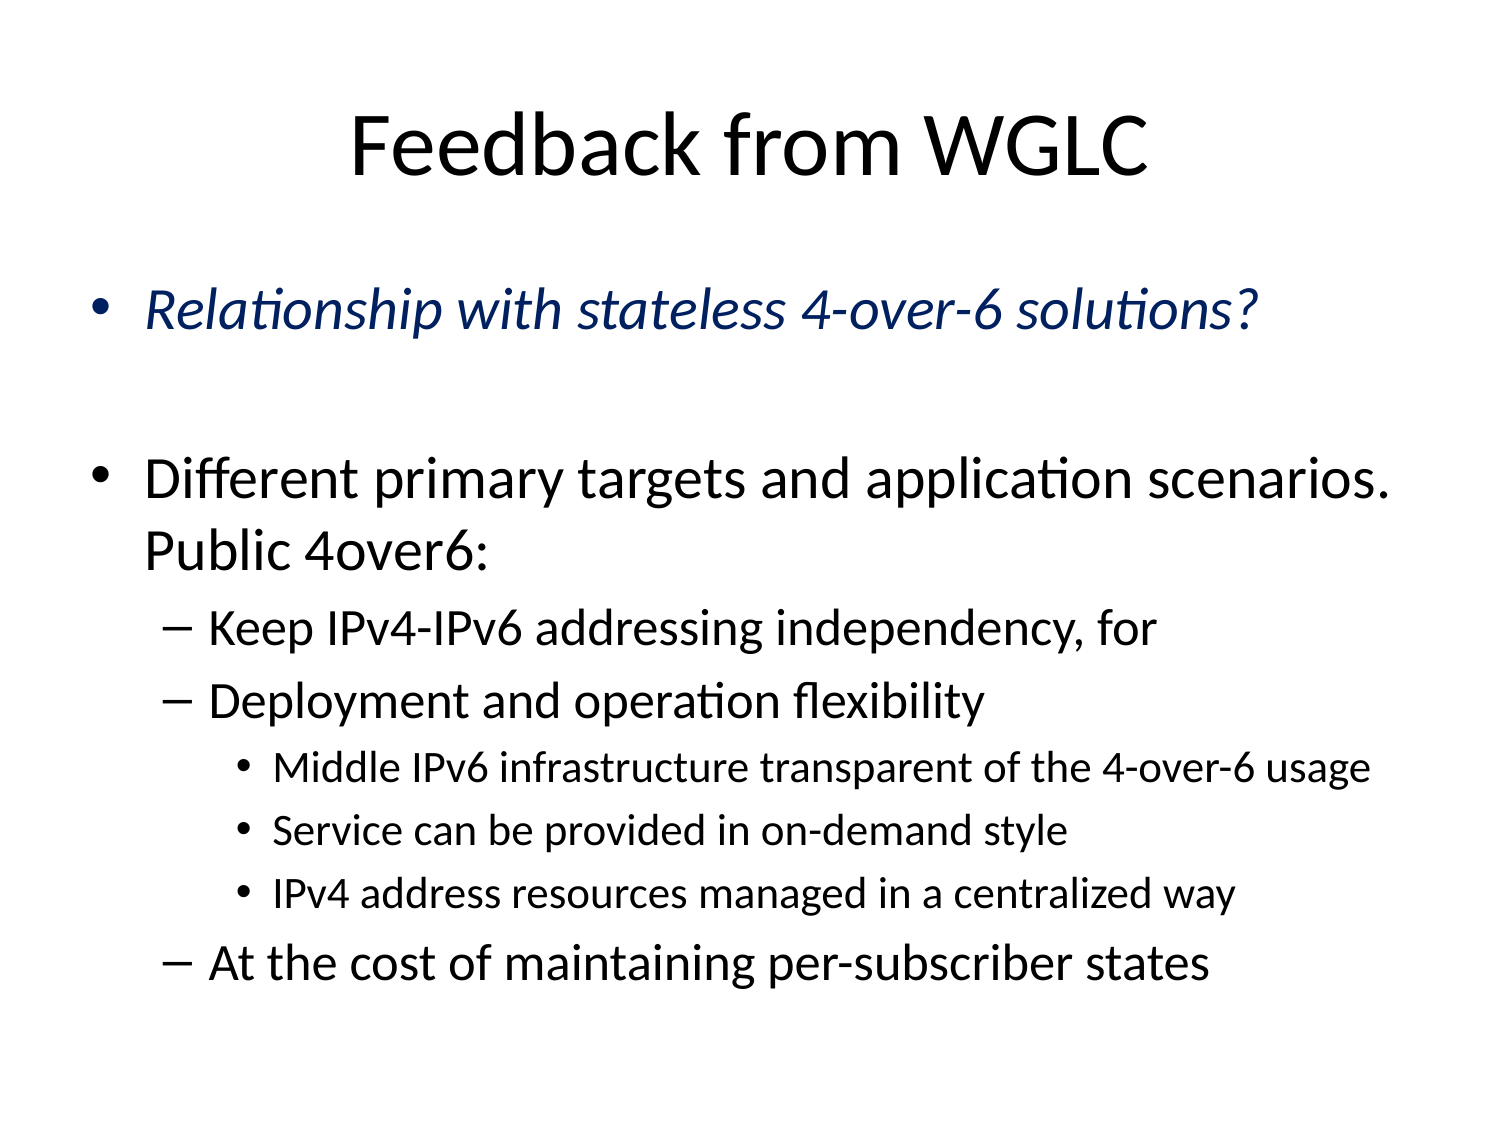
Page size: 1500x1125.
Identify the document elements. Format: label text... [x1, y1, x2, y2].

title Feedback from WGLC [75, 45, 1425, 233]
list Relationship with stateless 4-over-6 solutions? Different primary targets and application scenarios. Public 4over6: Keep IPv4-IPv6 addressing independency, for Deployment and operation flexibility Middle IPv6 infrastructure transparent of the 4-over-6 usage Service can be provided in on-demand style IPv4 address resources managed in a centralized way At the cost of maintaining per-subscriber states [75, 262, 1425, 1005]
